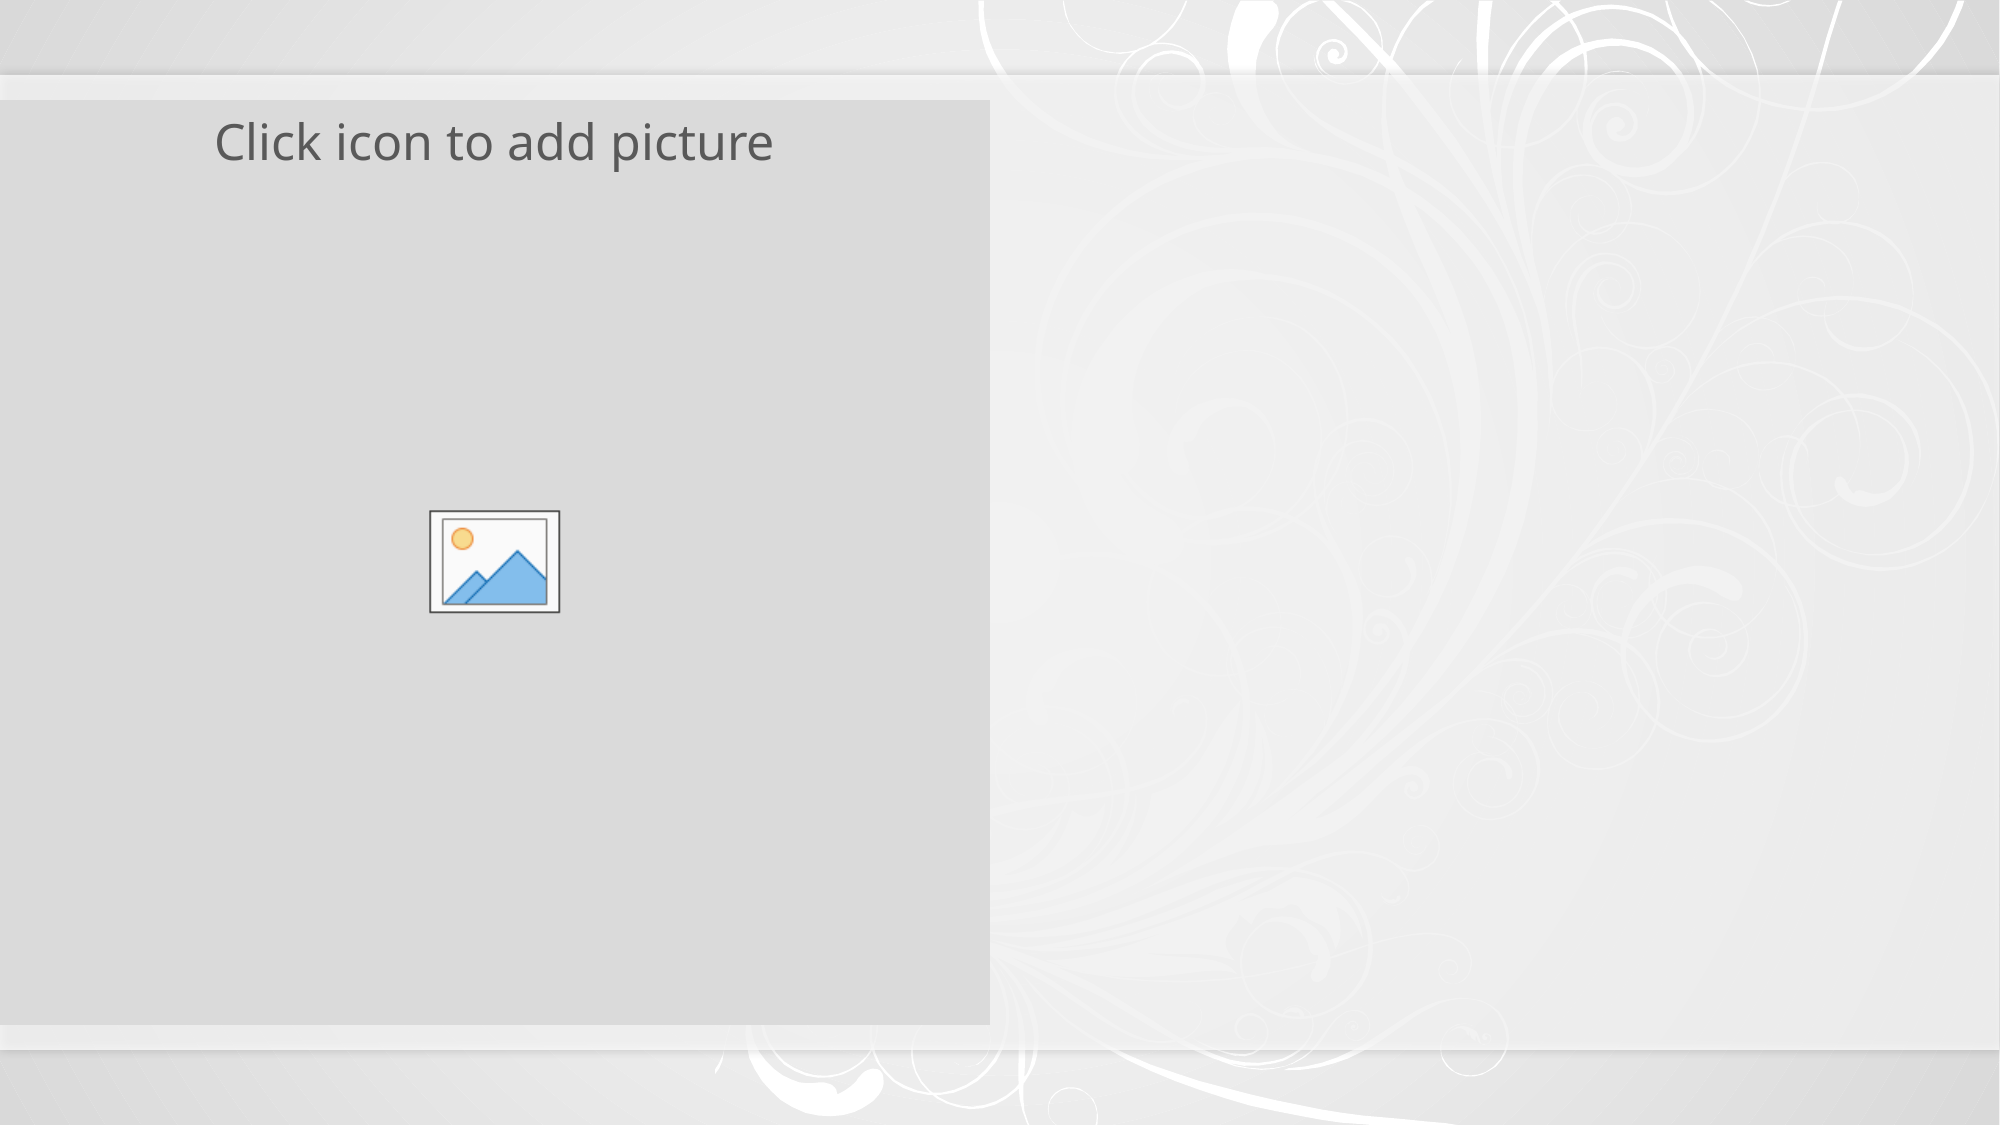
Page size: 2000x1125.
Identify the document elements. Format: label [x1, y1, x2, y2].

picture [0, 99, 990, 1026]
